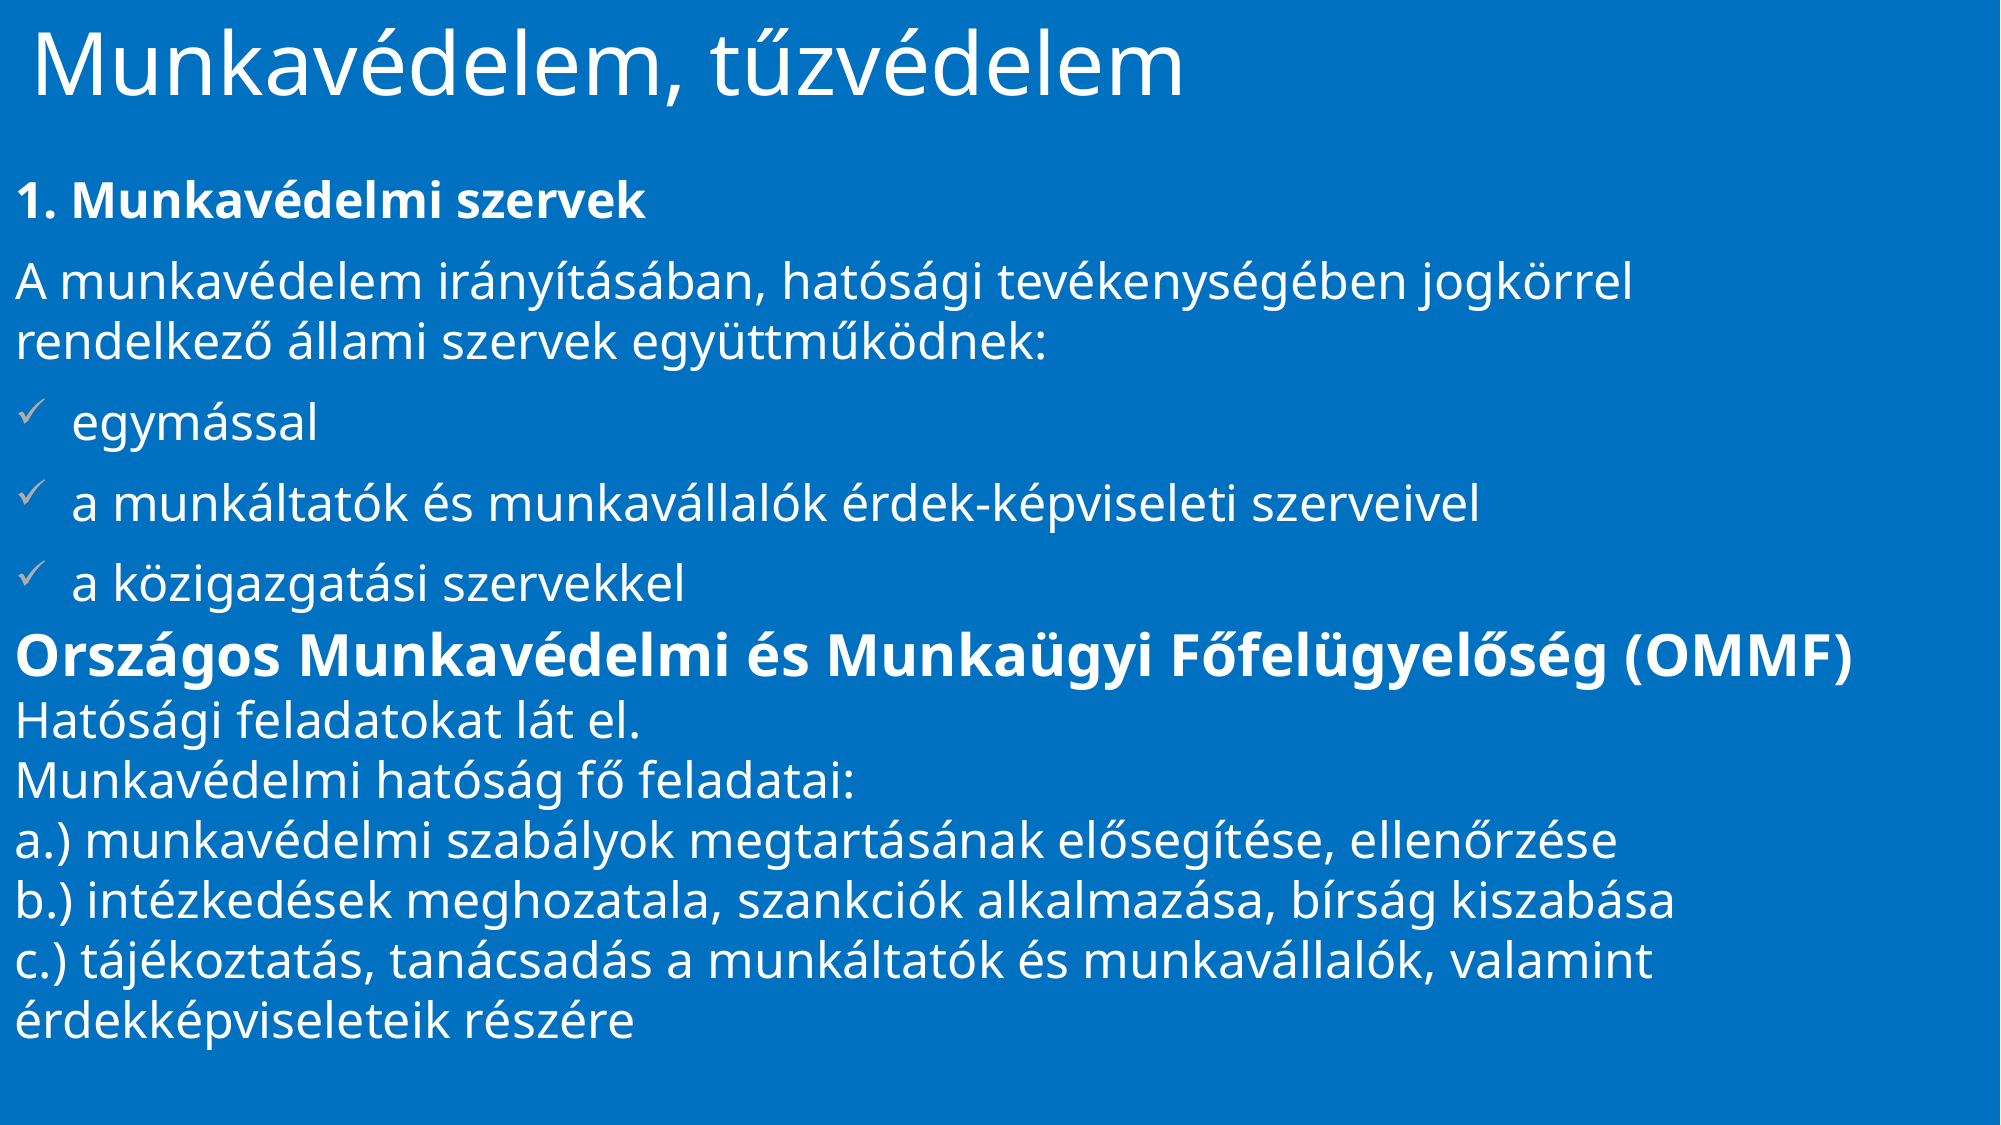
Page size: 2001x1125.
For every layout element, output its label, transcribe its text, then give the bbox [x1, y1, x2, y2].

title Munkavédelem, tűzvédelem [15, 0, 1559, 161]
list 1. Munkavédelmi szervek A munkavédelem irányításában, hatósági tevékenységében jogkörrel rendelkező állami szervek együttműködnek: egymással a munkáltatók és munkavállalók érdek-képviseleti szerveivel a közigazgatási szervekkel [0, 161, 1905, 611]
text_box Országos Munkavédelmi és Munkaügyi Főfelügyelőség (OMMF) Hatósági feladatokat lát el. Munkavédelmi hatóság fő feladatai: a.) munkavédelmi szabályok megtartásának elősegítése, ellenőrzése b.) intézkedések meghozatala, szankciók alkalmazása, bírság kiszabása c.) tájékoztatás, tanácsadás a munkáltatók és munkavállalók, valamint érdekképviseleteik részére [0, 611, 1906, 1056]
